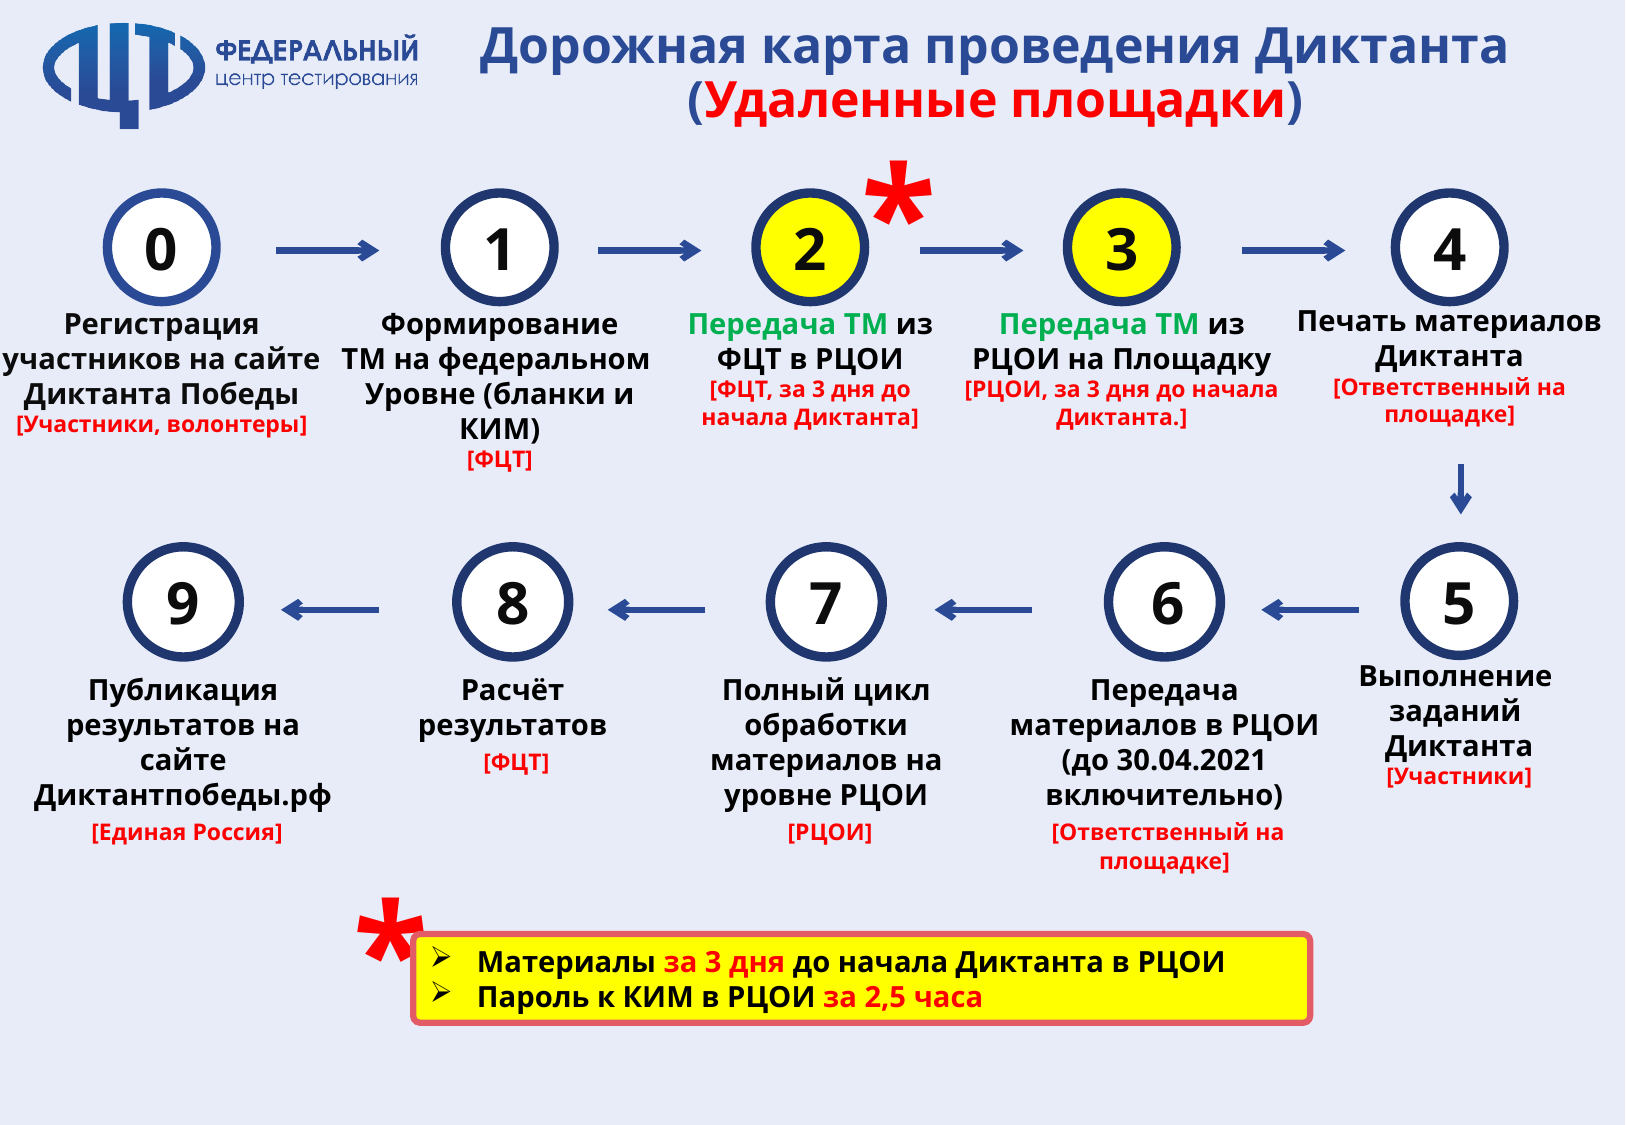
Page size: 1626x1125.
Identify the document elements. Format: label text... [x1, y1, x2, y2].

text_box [681, 193, 964, 440]
text_box * [338, 857, 443, 1038]
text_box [978, 546, 1351, 849]
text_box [5, 546, 361, 857]
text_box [318, 192, 681, 482]
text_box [939, 193, 1304, 445]
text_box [1351, 546, 1578, 801]
text_box * [846, 120, 952, 193]
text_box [1279, 192, 1620, 437]
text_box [664, 546, 988, 857]
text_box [361, 546, 675, 786]
text_box Дорожная карта проведения Диктанта (Удаленные площадки) [433, 29, 1558, 119]
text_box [0, 193, 318, 447]
picture [19, 1, 441, 153]
text_box Материалы за 3 дня до начала Диктанта в РЦОИ Пароль к КИМ в РЦОИ за 2,5 часа [413, 934, 1311, 1023]
